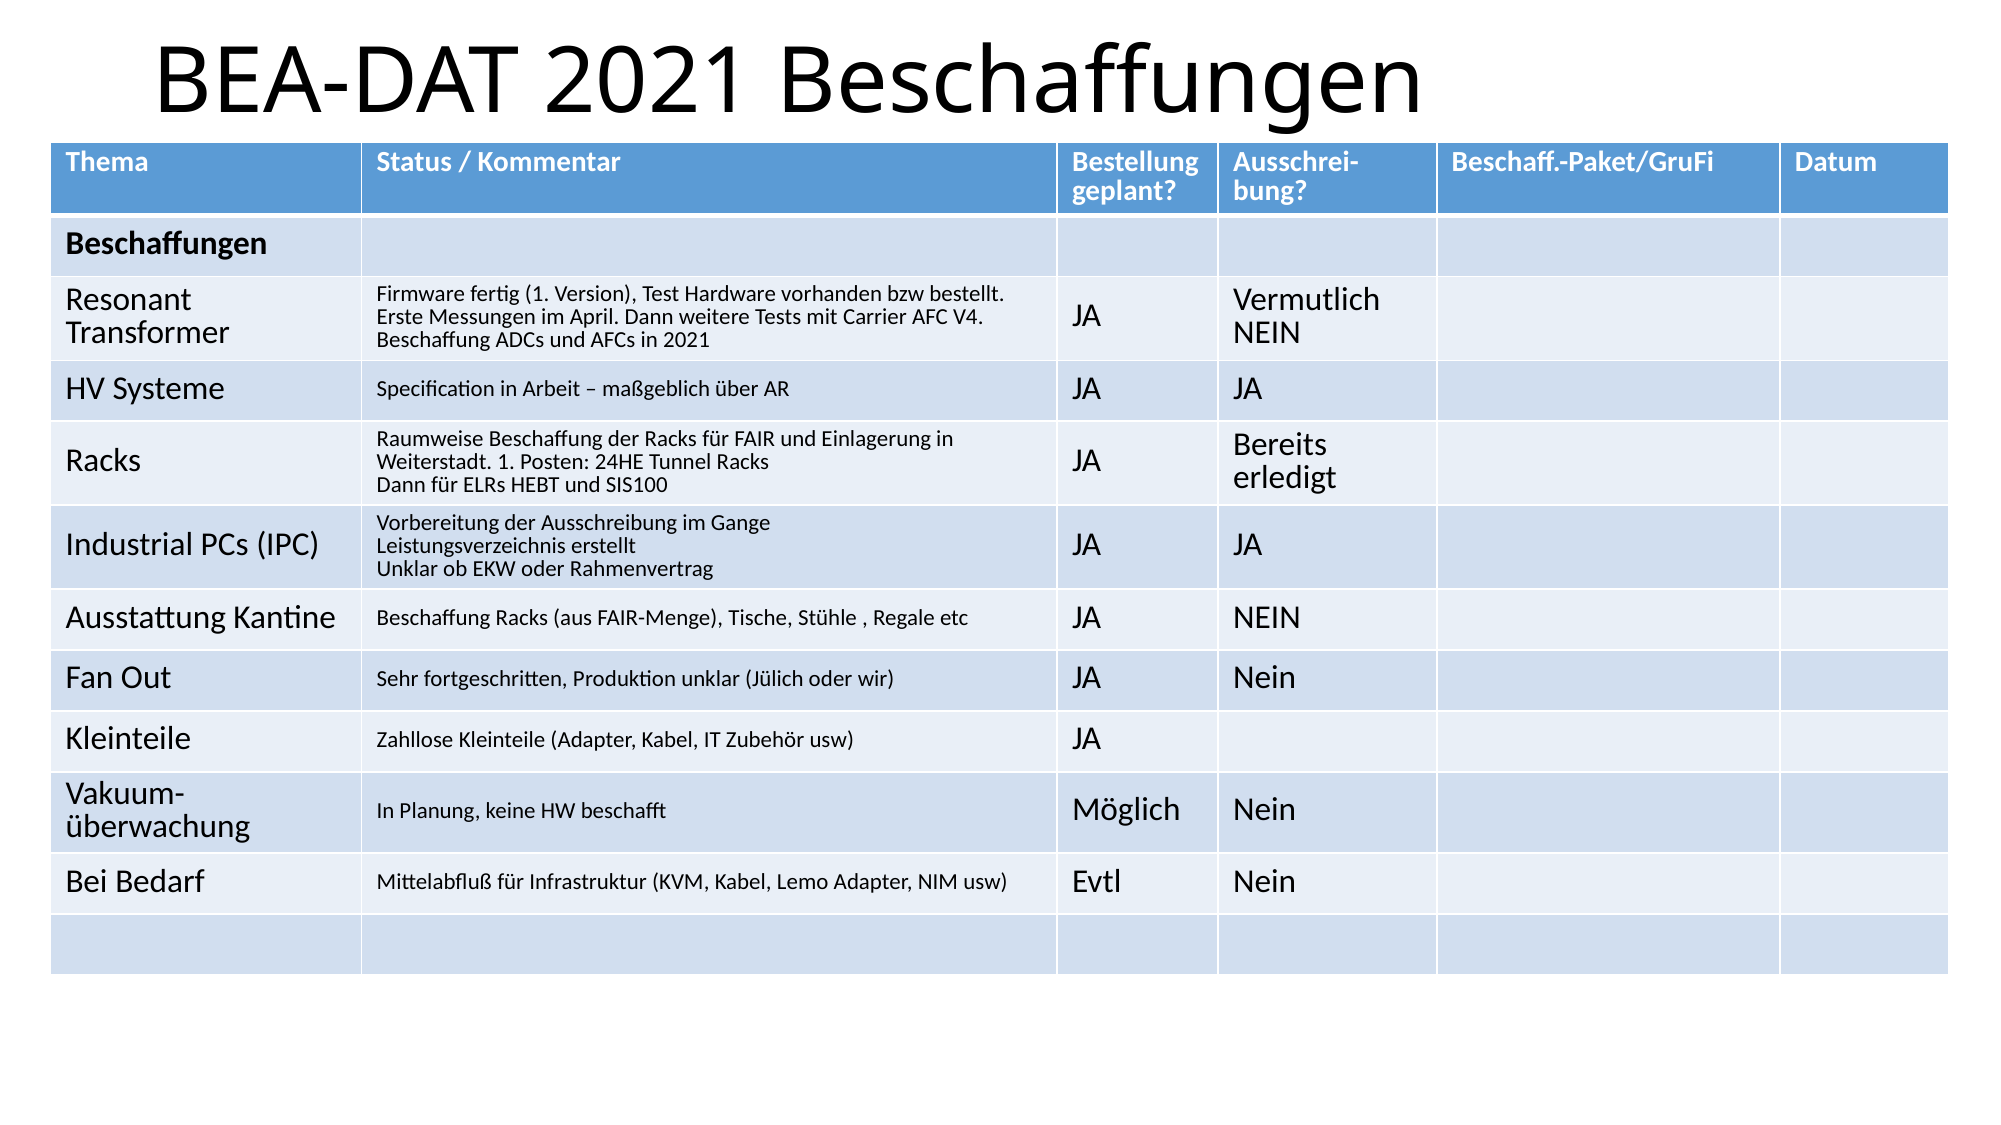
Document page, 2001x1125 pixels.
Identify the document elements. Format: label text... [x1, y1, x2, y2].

table_cell Vermutlich NEIN [1219, 277, 1436, 360]
table_cell [1438, 651, 1779, 710]
table_cell Vakuum-überwachung [51, 773, 361, 852]
table_cell [1781, 506, 1948, 588]
table_cell [1219, 915, 1436, 974]
table_cell Beschaffungen [51, 218, 361, 276]
table_cell Nein [1219, 773, 1436, 852]
table_header Thema [51, 143, 361, 213]
table_cell [362, 915, 1056, 974]
table_cell Beschaffung Racks (aus FAIR-Menge), Tische, Stühle , Regale etc [362, 590, 1056, 649]
table_header Bestellung geplant? [1058, 143, 1217, 213]
table_cell Racks [51, 422, 361, 504]
table_cell Möglich [1058, 773, 1217, 852]
table_cell [1438, 915, 1779, 974]
table_cell [1438, 361, 1779, 420]
table_cell [1438, 854, 1779, 913]
table_cell Sehr fortgeschritten, Produktion unklar (Jülich oder wir) [362, 651, 1056, 710]
table_cell [1438, 590, 1779, 649]
table_cell [1781, 422, 1948, 504]
table_cell Specification in Arbeit – maßgeblich über AR [362, 361, 1056, 420]
table_cell Evtl [1058, 854, 1217, 913]
table_cell Industrial PCs (IPC) [51, 506, 361, 588]
table_cell Raumweise Beschaffung der Racks für FAIR und Einlagerung in Weiterstadt. 1. Posten: 24HE Tunnel Racks Dann für ELRs HEBT und SIS100 [362, 422, 1056, 504]
table_cell [1438, 506, 1779, 588]
table_cell [1438, 422, 1779, 504]
table_cell JA [1058, 590, 1217, 649]
table_cell Ausstattung Kantine [51, 590, 361, 649]
table_cell Zahllose Kleinteile (Adapter, Kabel, IT Zubehör usw) [362, 712, 1056, 771]
title BEA-DAT 2021 Beschaffungen [137, 24, 1863, 141]
table_cell [1058, 218, 1217, 276]
table_cell Bereits erledigt [1219, 422, 1436, 504]
table_cell Nein [1219, 854, 1436, 913]
table_cell [1438, 712, 1779, 771]
table_cell Firmware fertig (1. Version), Test Hardware vorhanden bzw bestellt. Erste Messungen im April. Dann weitere Tests mit Carrier AFC V4. Beschaffung ADCs und AFCs in 2021 [362, 277, 1056, 360]
table_cell [1438, 773, 1779, 852]
table_cell [1781, 277, 1948, 360]
table_cell [1438, 277, 1779, 360]
table_cell [1781, 590, 1948, 649]
table_cell Resonant Transformer [51, 277, 361, 360]
table_cell Vorbereitung der Ausschreibung im Gange Leistungsverzeichnis erstellt Unklar ob EKW oder Rahmenvertrag [362, 506, 1056, 588]
table_cell [1058, 915, 1217, 974]
table_cell In Planung, keine HW beschafft [362, 773, 1056, 852]
table_cell [1438, 218, 1779, 276]
table_cell Bei Bedarf [51, 854, 361, 913]
table_header Datum [1781, 143, 1948, 213]
table_cell JA [1058, 651, 1217, 710]
table_header Beschaff.-Paket/GruFi [1438, 143, 1779, 213]
table_cell [1219, 218, 1436, 276]
table_cell [1781, 854, 1948, 913]
table_cell [362, 218, 1056, 276]
table_cell JA [1058, 277, 1217, 360]
table_cell [1219, 712, 1436, 771]
table_cell JA [1219, 506, 1436, 588]
table_cell [1781, 651, 1948, 710]
table_cell [1781, 712, 1948, 771]
table_cell [51, 915, 361, 974]
table_cell Nein [1219, 651, 1436, 710]
table_header Status / Kommentar [362, 143, 1056, 213]
table_cell JA [1058, 422, 1217, 504]
table_cell JA [1219, 361, 1436, 420]
table_cell JA [1058, 712, 1217, 771]
table_cell Mittelabfluß für Infrastruktur (KVM, Kabel, Lemo Adapter, NIM usw) [362, 854, 1056, 913]
table_cell [1781, 773, 1948, 852]
table_cell Kleinteile [51, 712, 361, 771]
table_cell [1781, 915, 1948, 974]
table_cell HV Systeme [51, 361, 361, 420]
table_cell JA [1058, 361, 1217, 420]
table_cell NEIN [1219, 590, 1436, 649]
table_cell JA [1058, 506, 1217, 588]
table_cell [1781, 218, 1948, 276]
table_cell Fan Out [51, 651, 361, 710]
table_cell [1781, 361, 1948, 420]
table_header Ausschrei-bung? [1219, 143, 1436, 213]
